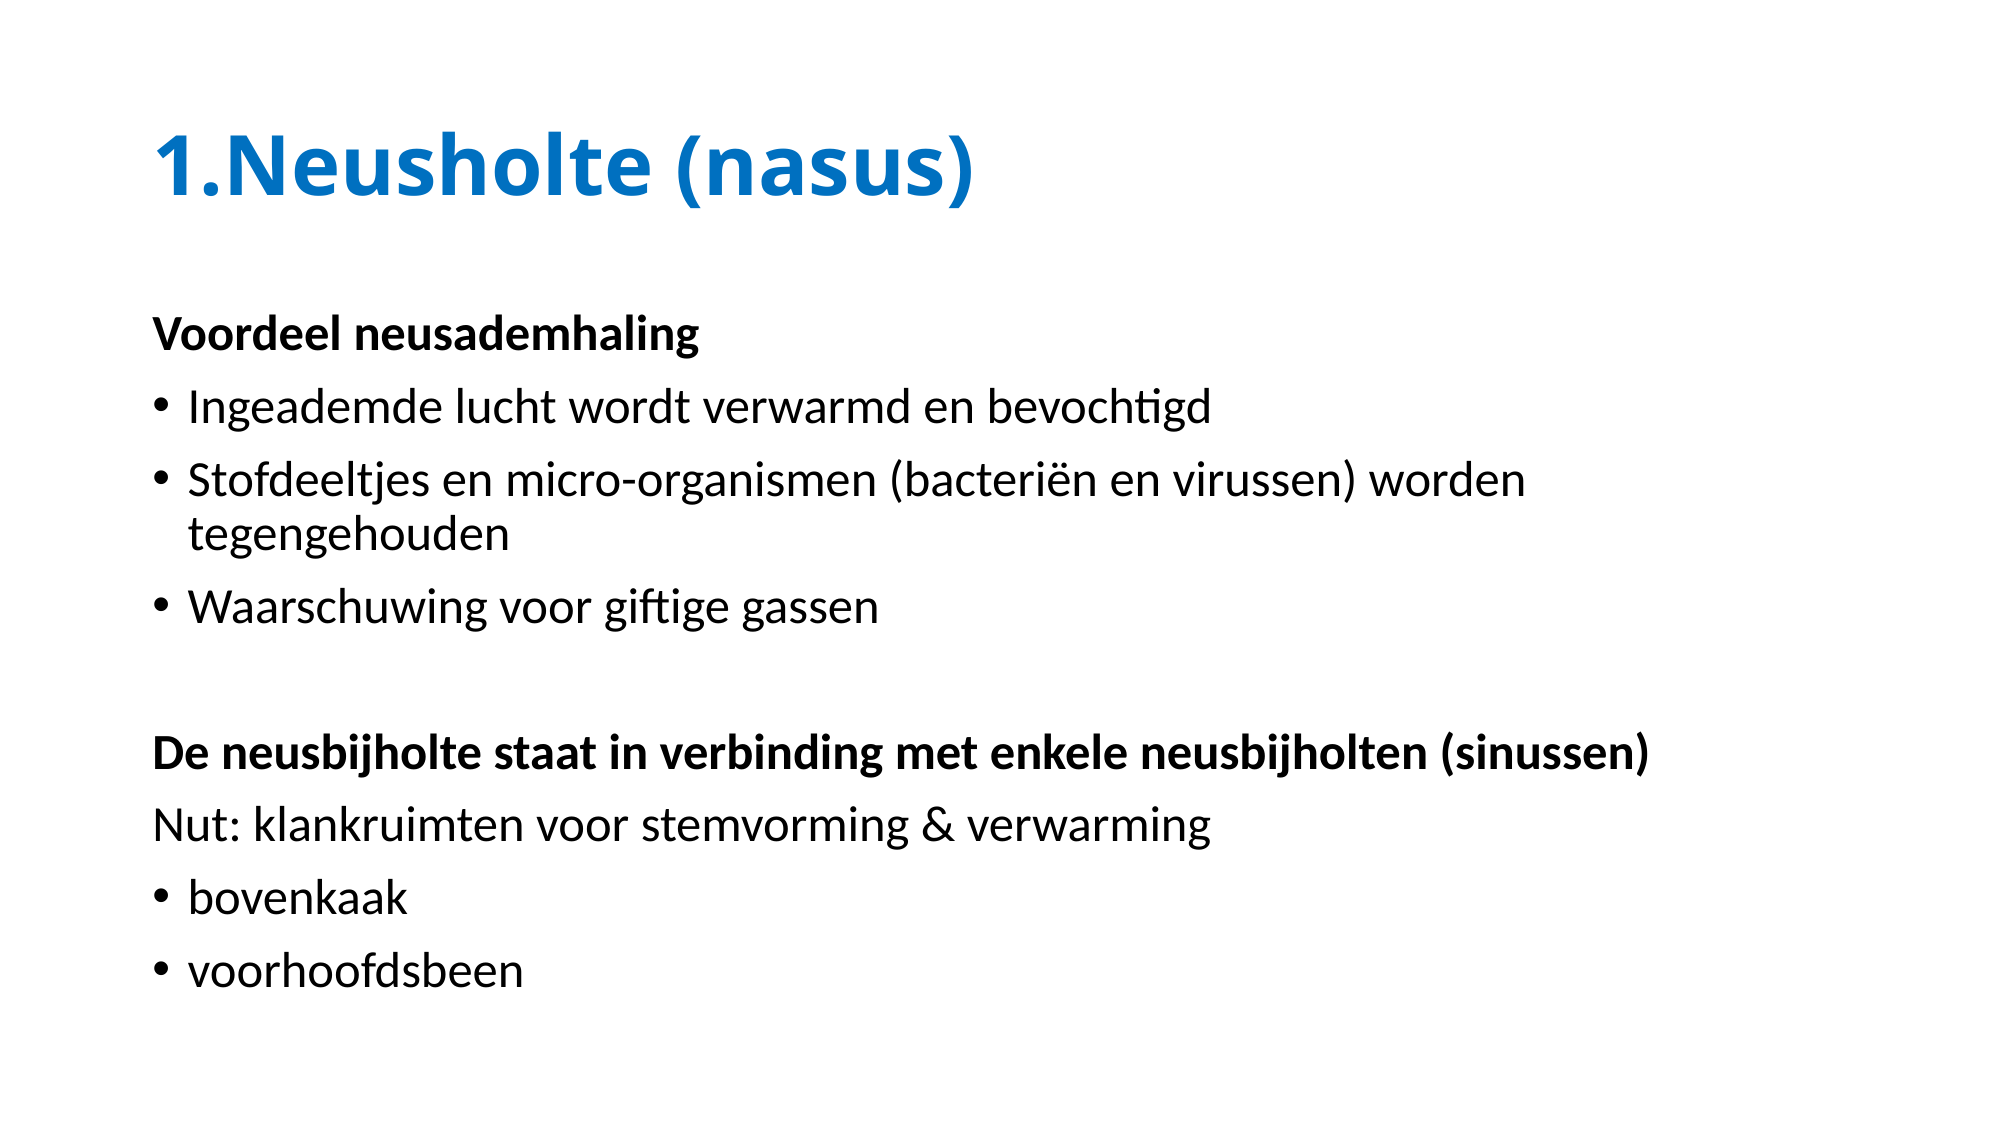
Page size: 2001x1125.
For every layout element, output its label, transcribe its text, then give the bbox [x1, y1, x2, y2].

list Voordeel neusademhaling Ingeademde lucht wordt verwarmd en bevochtigd Stofdeeltjes en micro-organismen (bacteriën en virussen) worden tegengehouden Waarschuwing voor giftige gassen De neusbijholte staat in verbinding met enkele neusbijholten (sinussen) Nut: klankruimten voor stemvorming & verwarming bovenkaak voorhoofdsbeen [137, 299, 1863, 1014]
title 1.Neusholte (nasus) [137, 59, 1863, 278]
